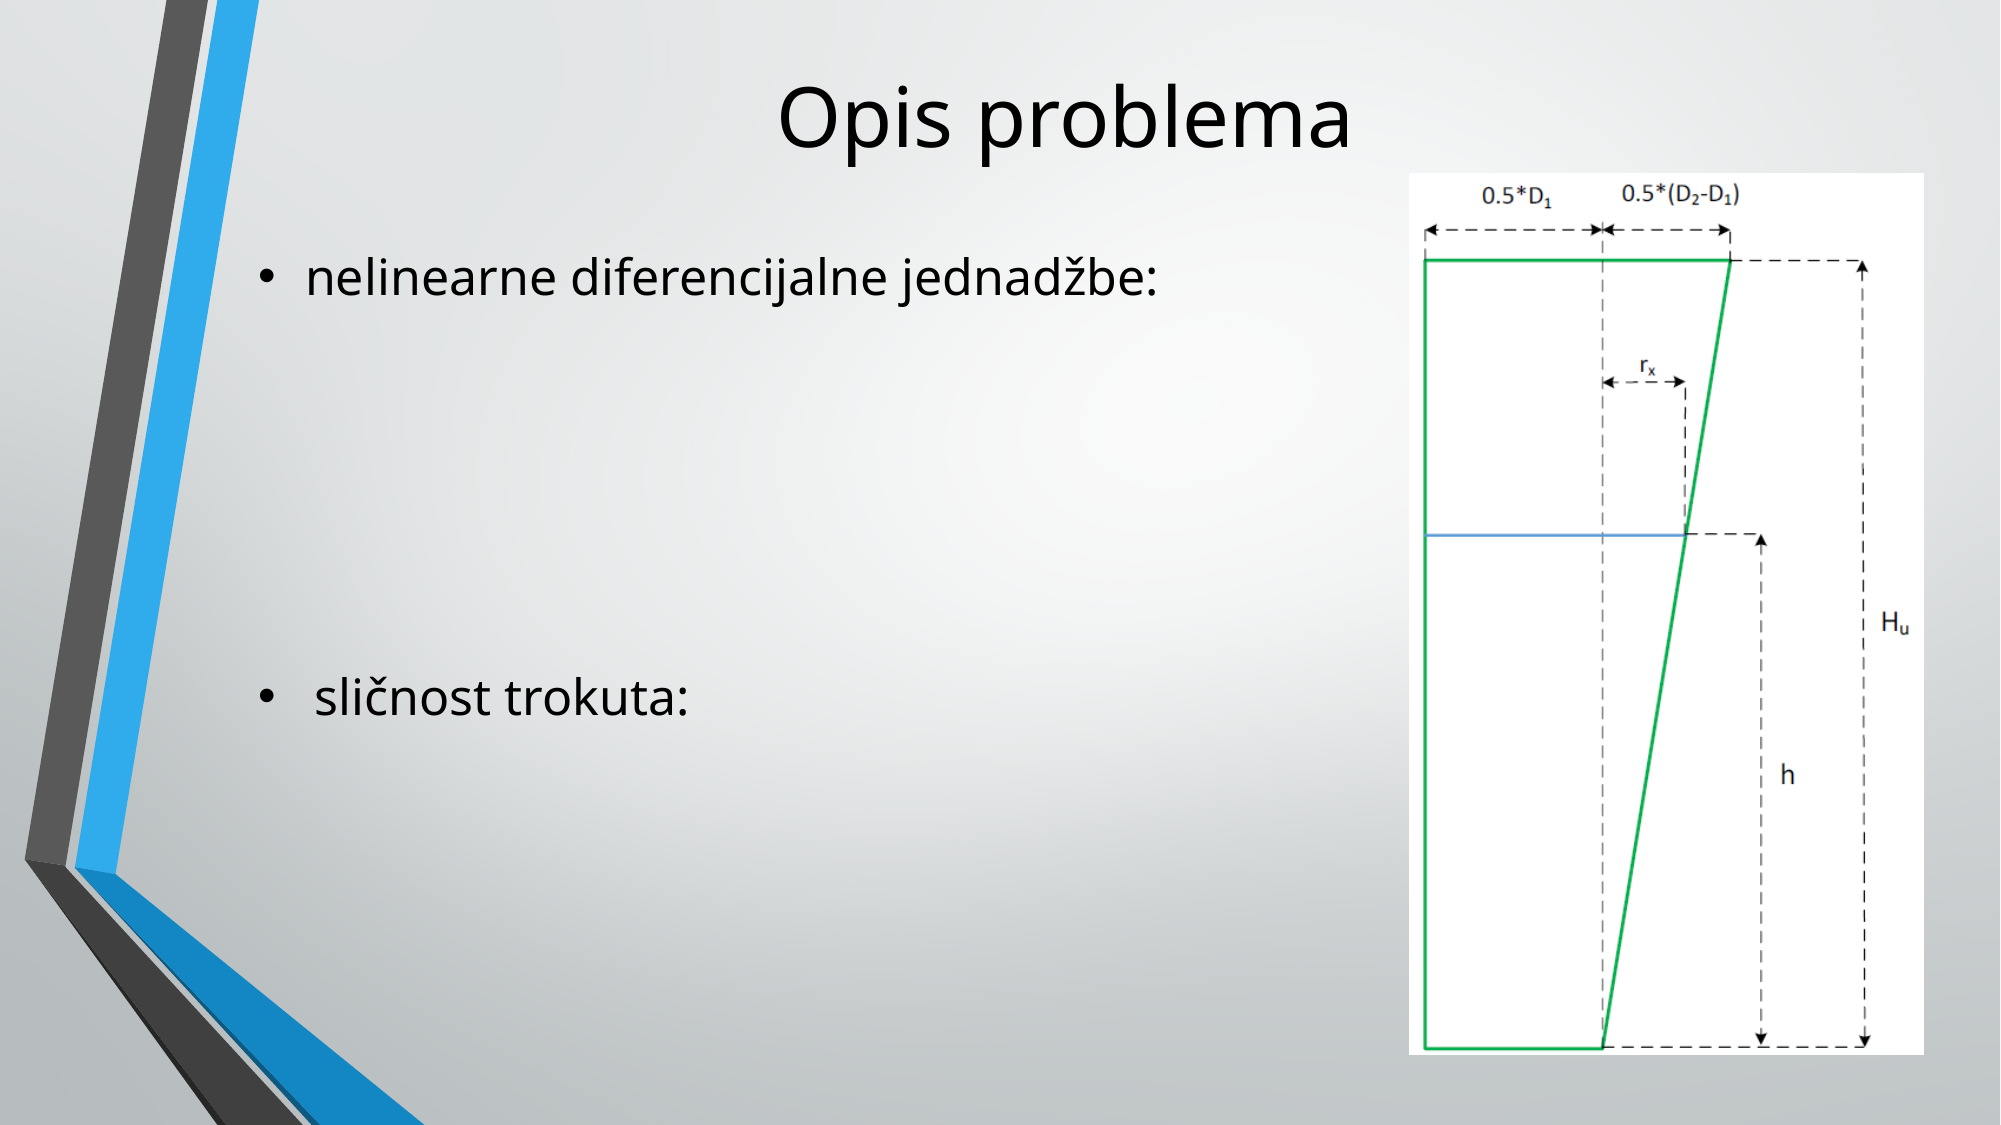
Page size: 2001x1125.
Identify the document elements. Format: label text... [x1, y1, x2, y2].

title Opis problema [243, 18, 1887, 210]
picture [1408, 172, 1924, 1056]
